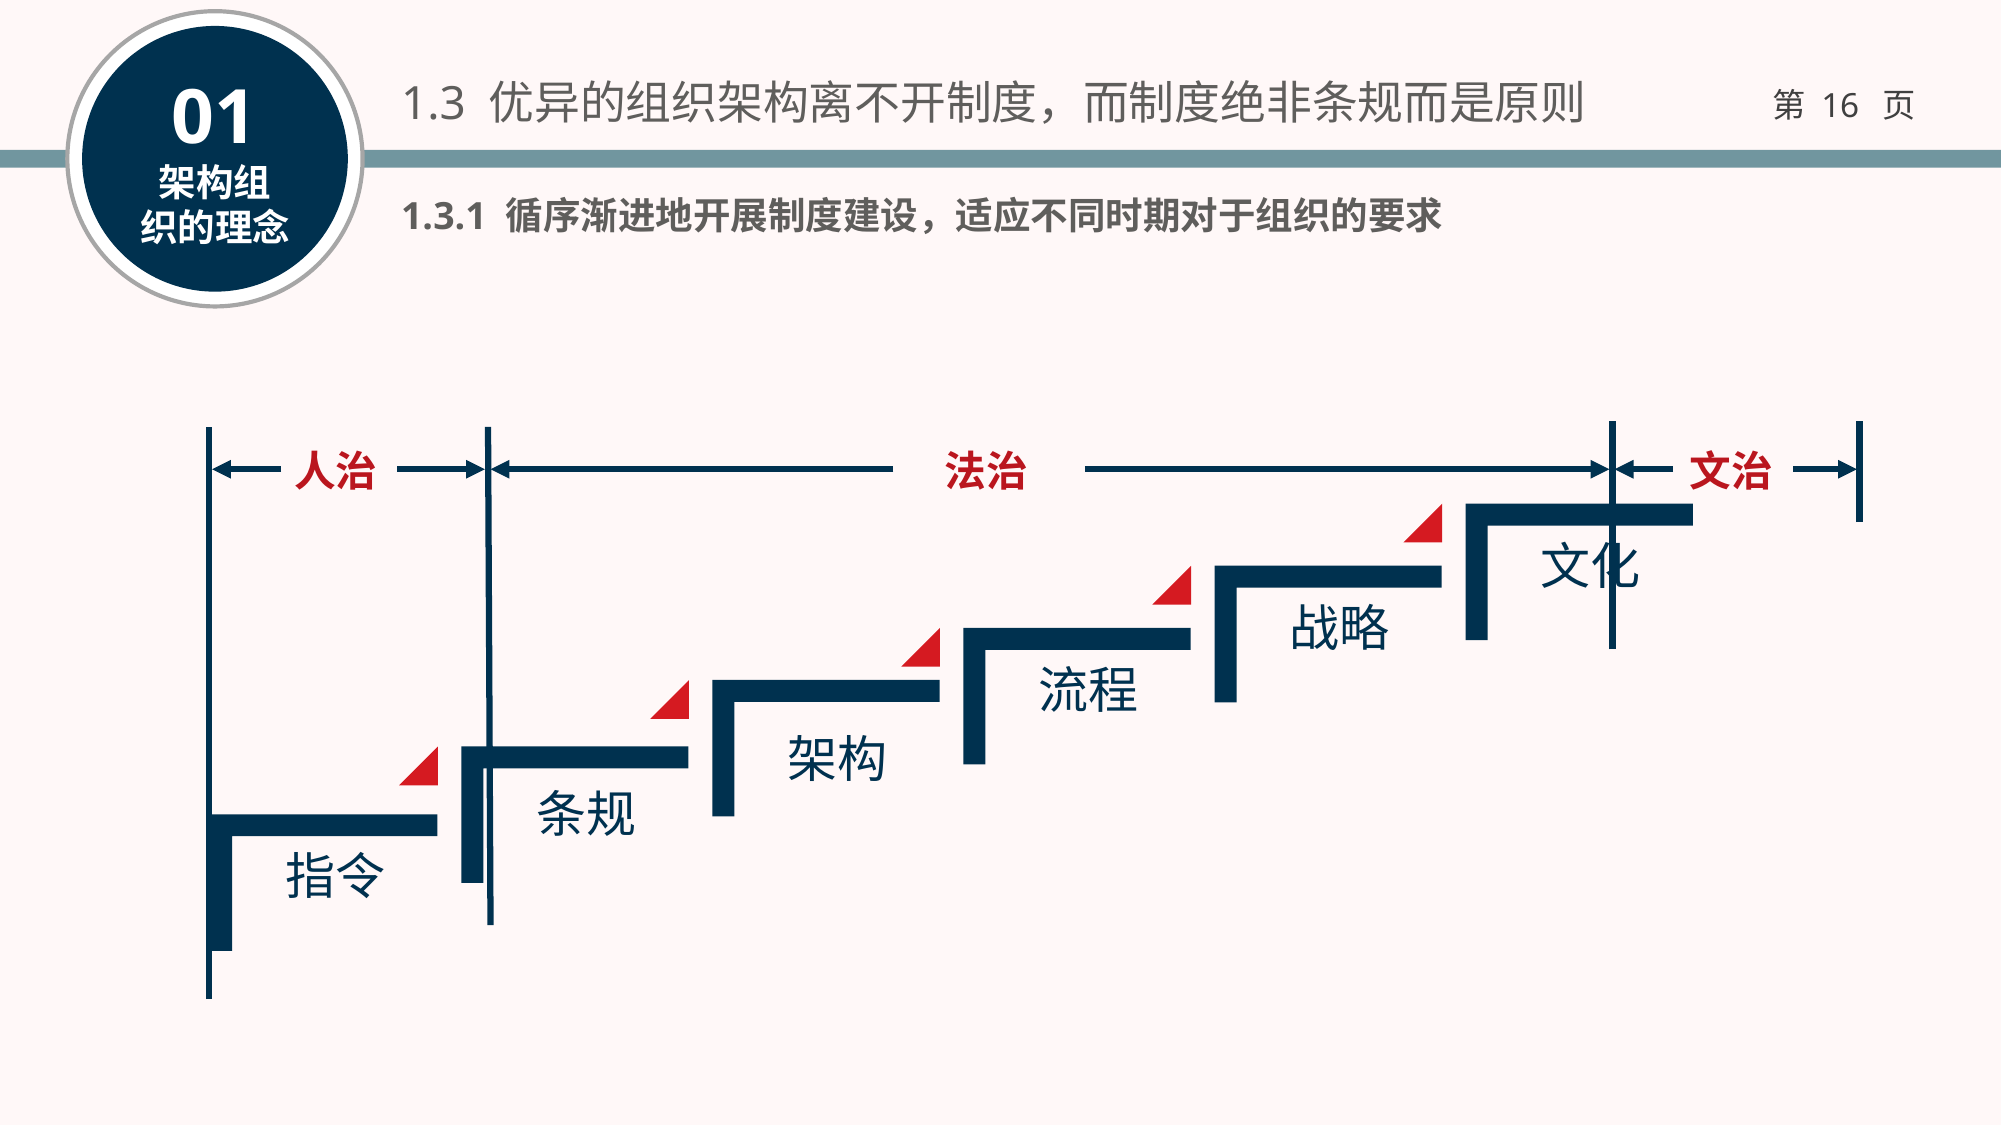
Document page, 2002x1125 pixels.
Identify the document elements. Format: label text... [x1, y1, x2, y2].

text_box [208, 420, 1864, 1100]
list 1.3 优异的组织架构离不开制度，而制度绝非条规而是原则 [386, 66, 1722, 138]
list 1.3.1 循序渐进地开展制度建设，适应不同时期对于组织的要求 [386, 184, 1722, 246]
